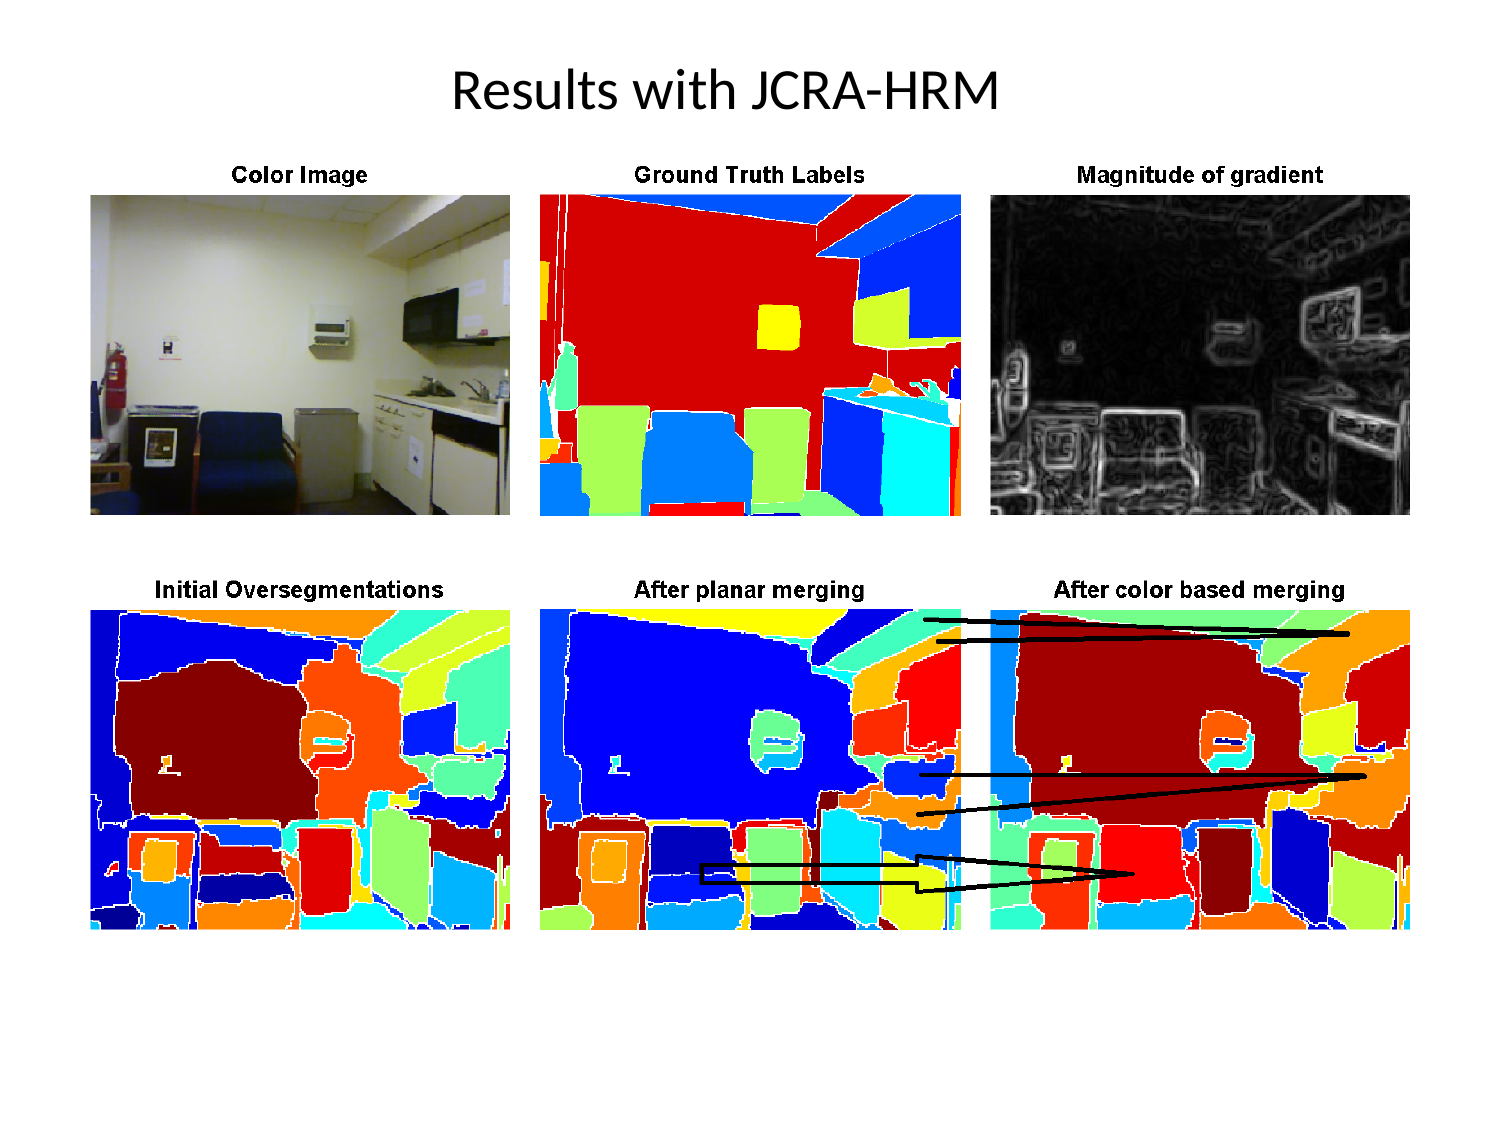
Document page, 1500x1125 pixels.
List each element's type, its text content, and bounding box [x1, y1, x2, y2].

text_box Results with JCRA-HRM [436, 43, 1063, 128]
picture [0, 130, 1500, 995]
